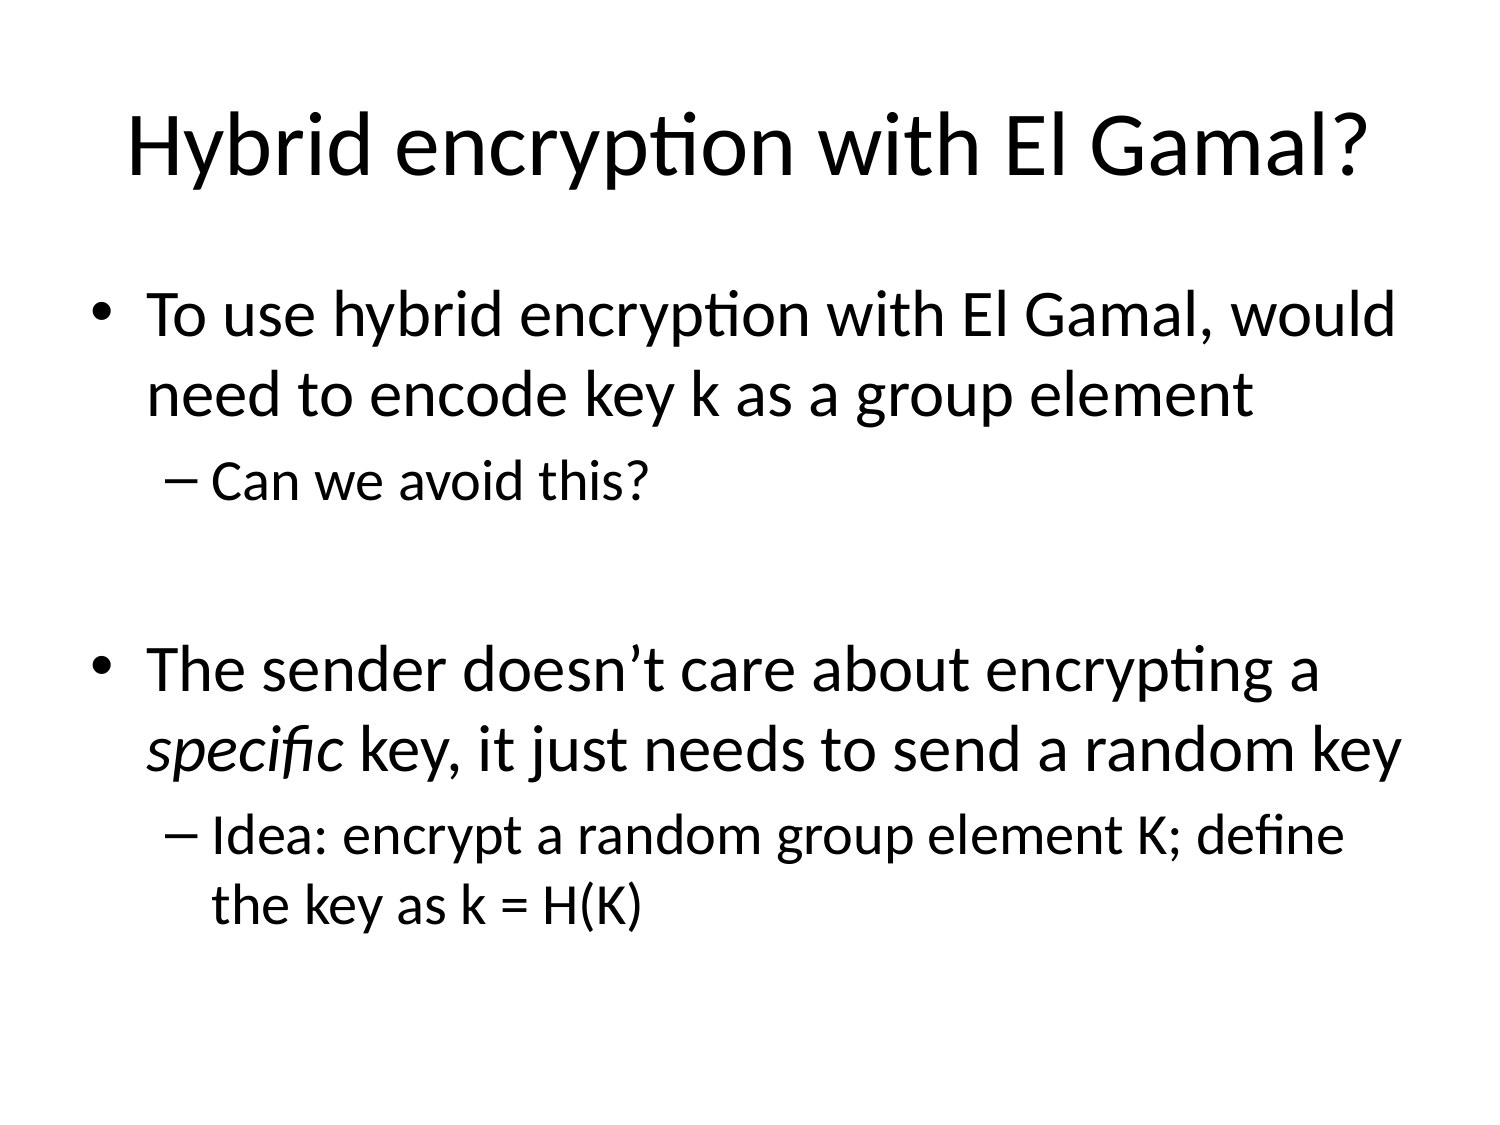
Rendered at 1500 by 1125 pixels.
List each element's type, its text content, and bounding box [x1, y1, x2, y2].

title Hybrid encryption with El Gamal? [75, 45, 1425, 233]
list To use hybrid encryption with El Gamal, would need to encode key k as a group element Can we avoid this? The sender doesn’t care about encrypting a specific key, it just needs to send a random key Idea: encrypt a random group element K; define the key as k = H(K) [75, 262, 1425, 1005]
